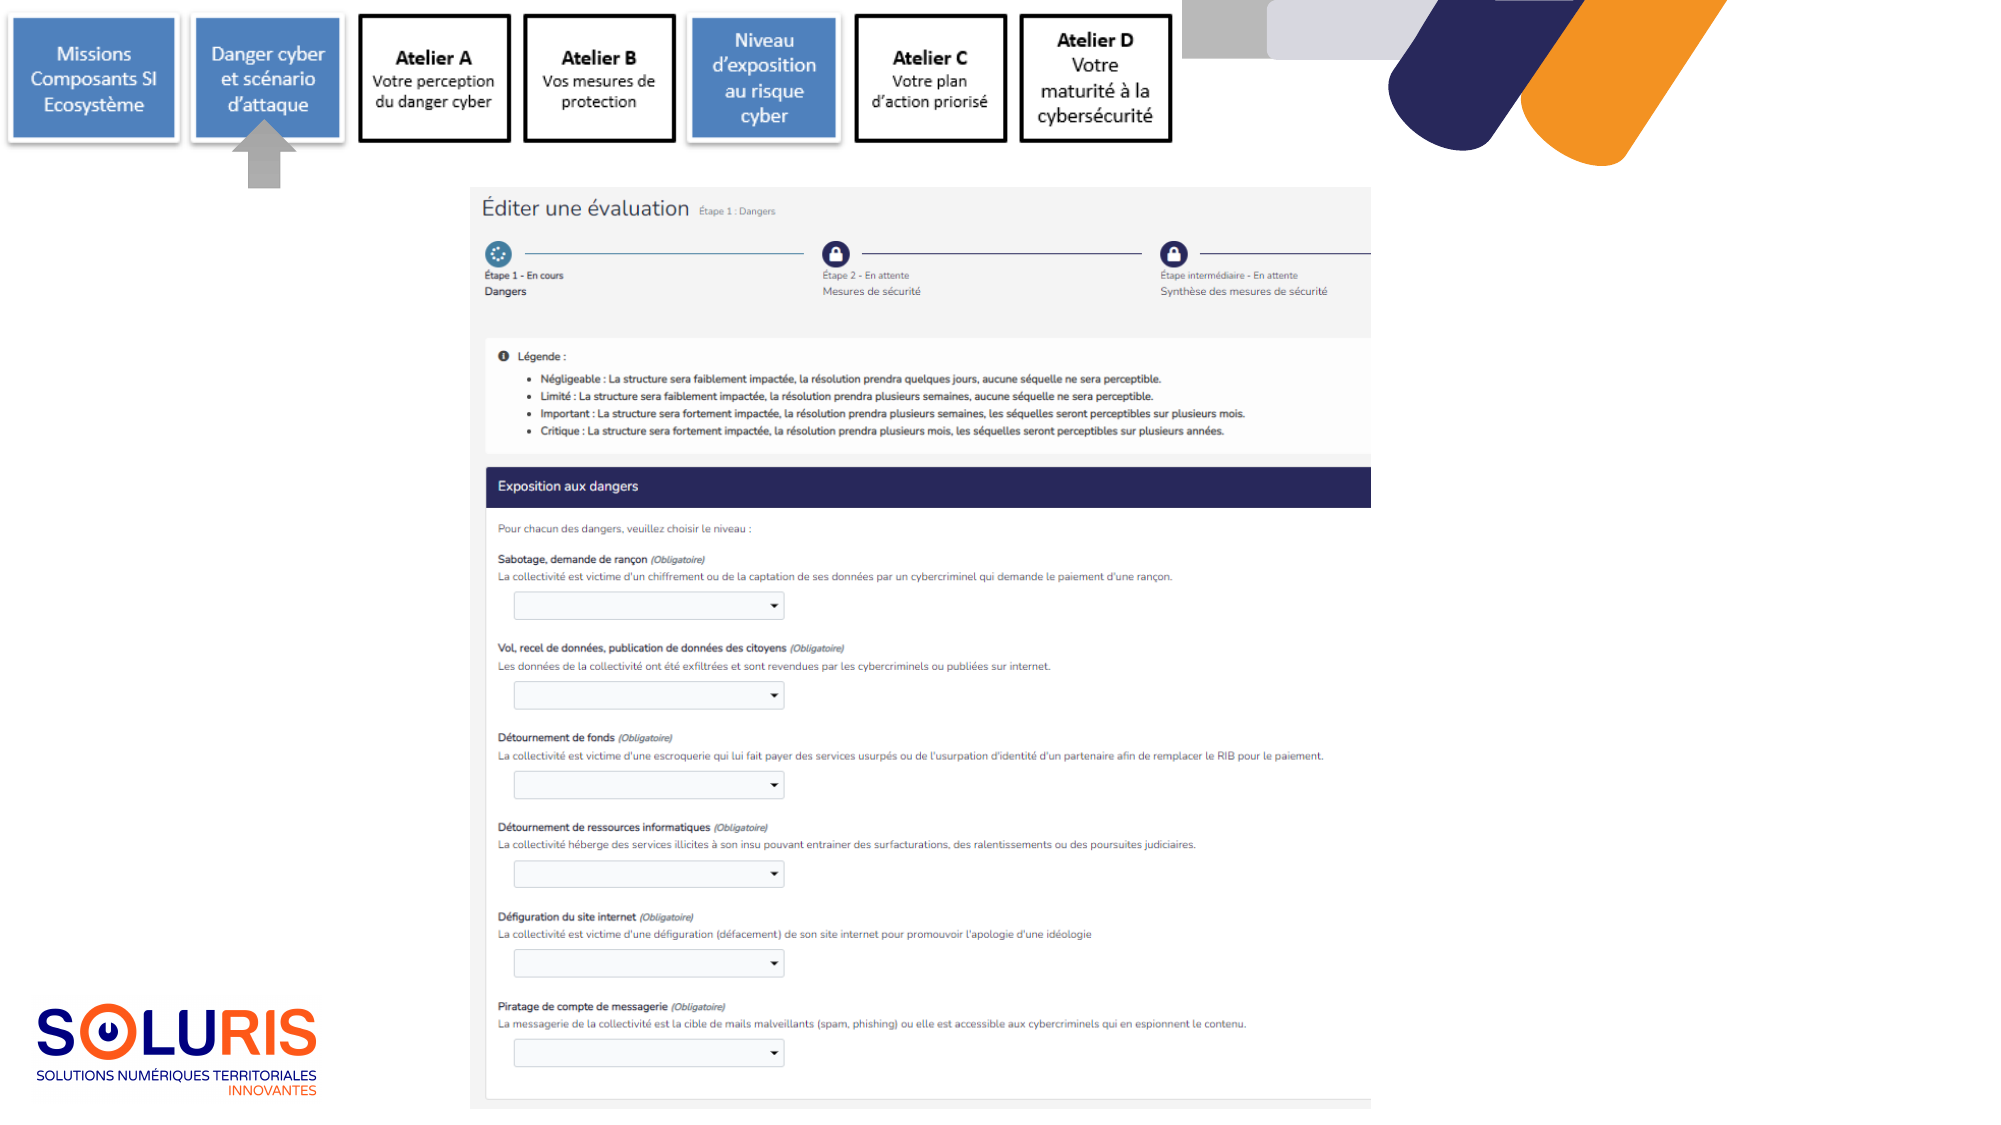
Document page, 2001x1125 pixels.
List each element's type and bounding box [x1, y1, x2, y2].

picture [0, 0, 1182, 154]
picture [30, 995, 322, 1105]
picture [470, 187, 1371, 1109]
text_box [248, 154, 281, 189]
